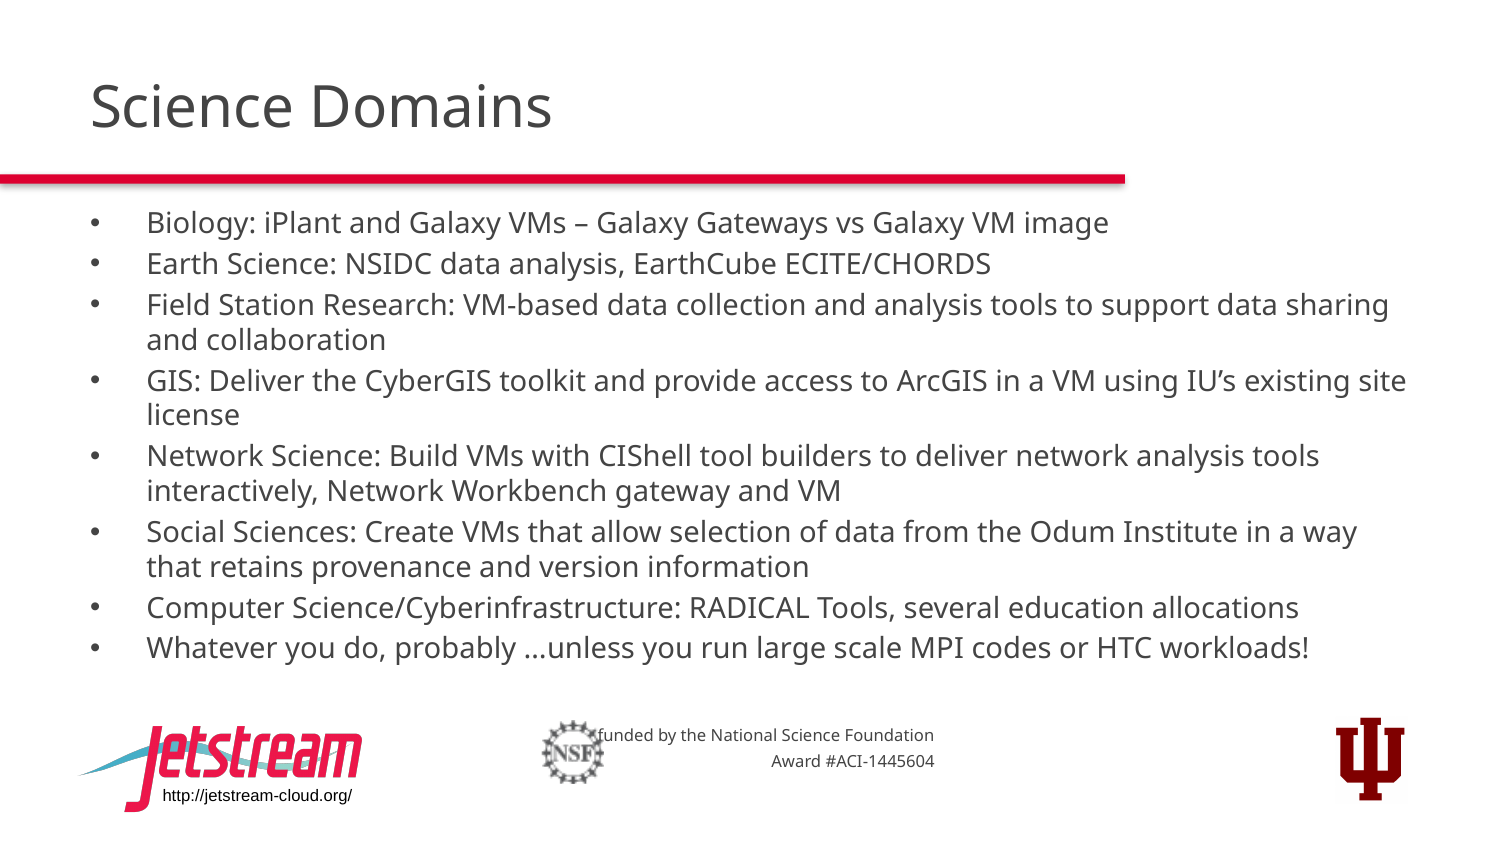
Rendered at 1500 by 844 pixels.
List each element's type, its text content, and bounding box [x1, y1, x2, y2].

list Biology: iPlant and Galaxy VMs – Galaxy Gateways vs Galaxy VM image Earth Science: NSIDC data analysis, EarthCube ECITE/CHORDS Field Station Research: VM-based data collection and analysis tools to support data sharing and collaboration GIS: Deliver the CyberGIS toolkit and provide access to ArcGIS in a VM using IU’s existing site license Network Science: Build VMs with CIShell tool builders to deliver network analysis tools interactively, Network Workbench gateway and VM Social Sciences: Create VMs that allow selection of data from the Odum Institute in a way that retains provenance and version information Computer Science/Cyberinfrastructure: RADICAL Tools, several education allocations Whatever you do, probably …unless you run large scale MPI codes or HTC workloads! [75, 196, 1425, 704]
picture [75, 720, 364, 818]
picture [1335, 716, 1408, 804]
title Science Domains [75, 33, 1425, 175]
